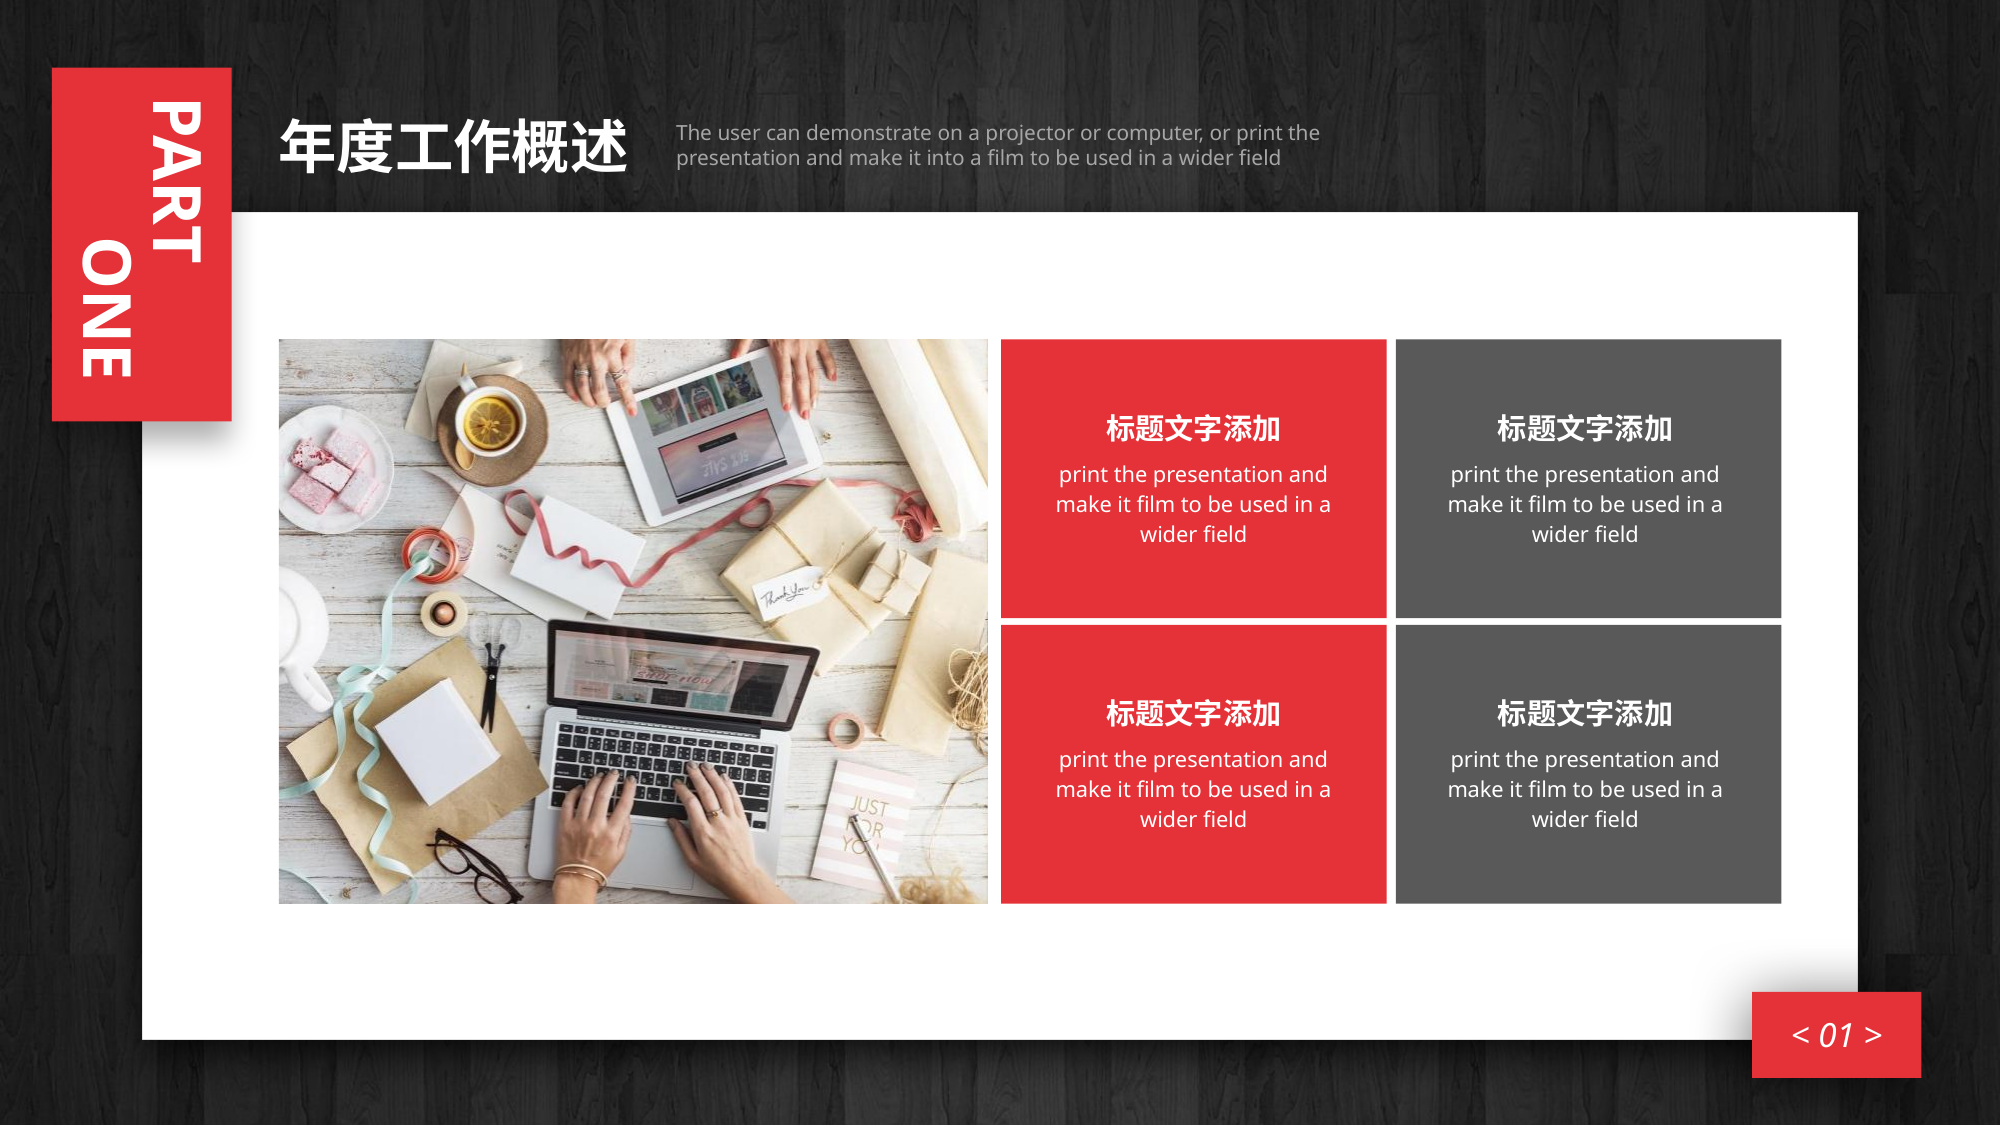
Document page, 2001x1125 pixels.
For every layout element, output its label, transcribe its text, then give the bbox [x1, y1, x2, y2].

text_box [1395, 339, 1782, 619]
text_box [1001, 624, 1387, 904]
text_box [1395, 624, 1782, 904]
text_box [1001, 339, 1387, 619]
picture [0, 0, 2000, 1125]
text_box The user can demonstrate on a projector or computer, or print the presentation and make it into a film to be used in a wider field [661, 112, 1439, 178]
text_box 年度工作概述 [264, 102, 953, 188]
text_box [278, 338, 989, 905]
